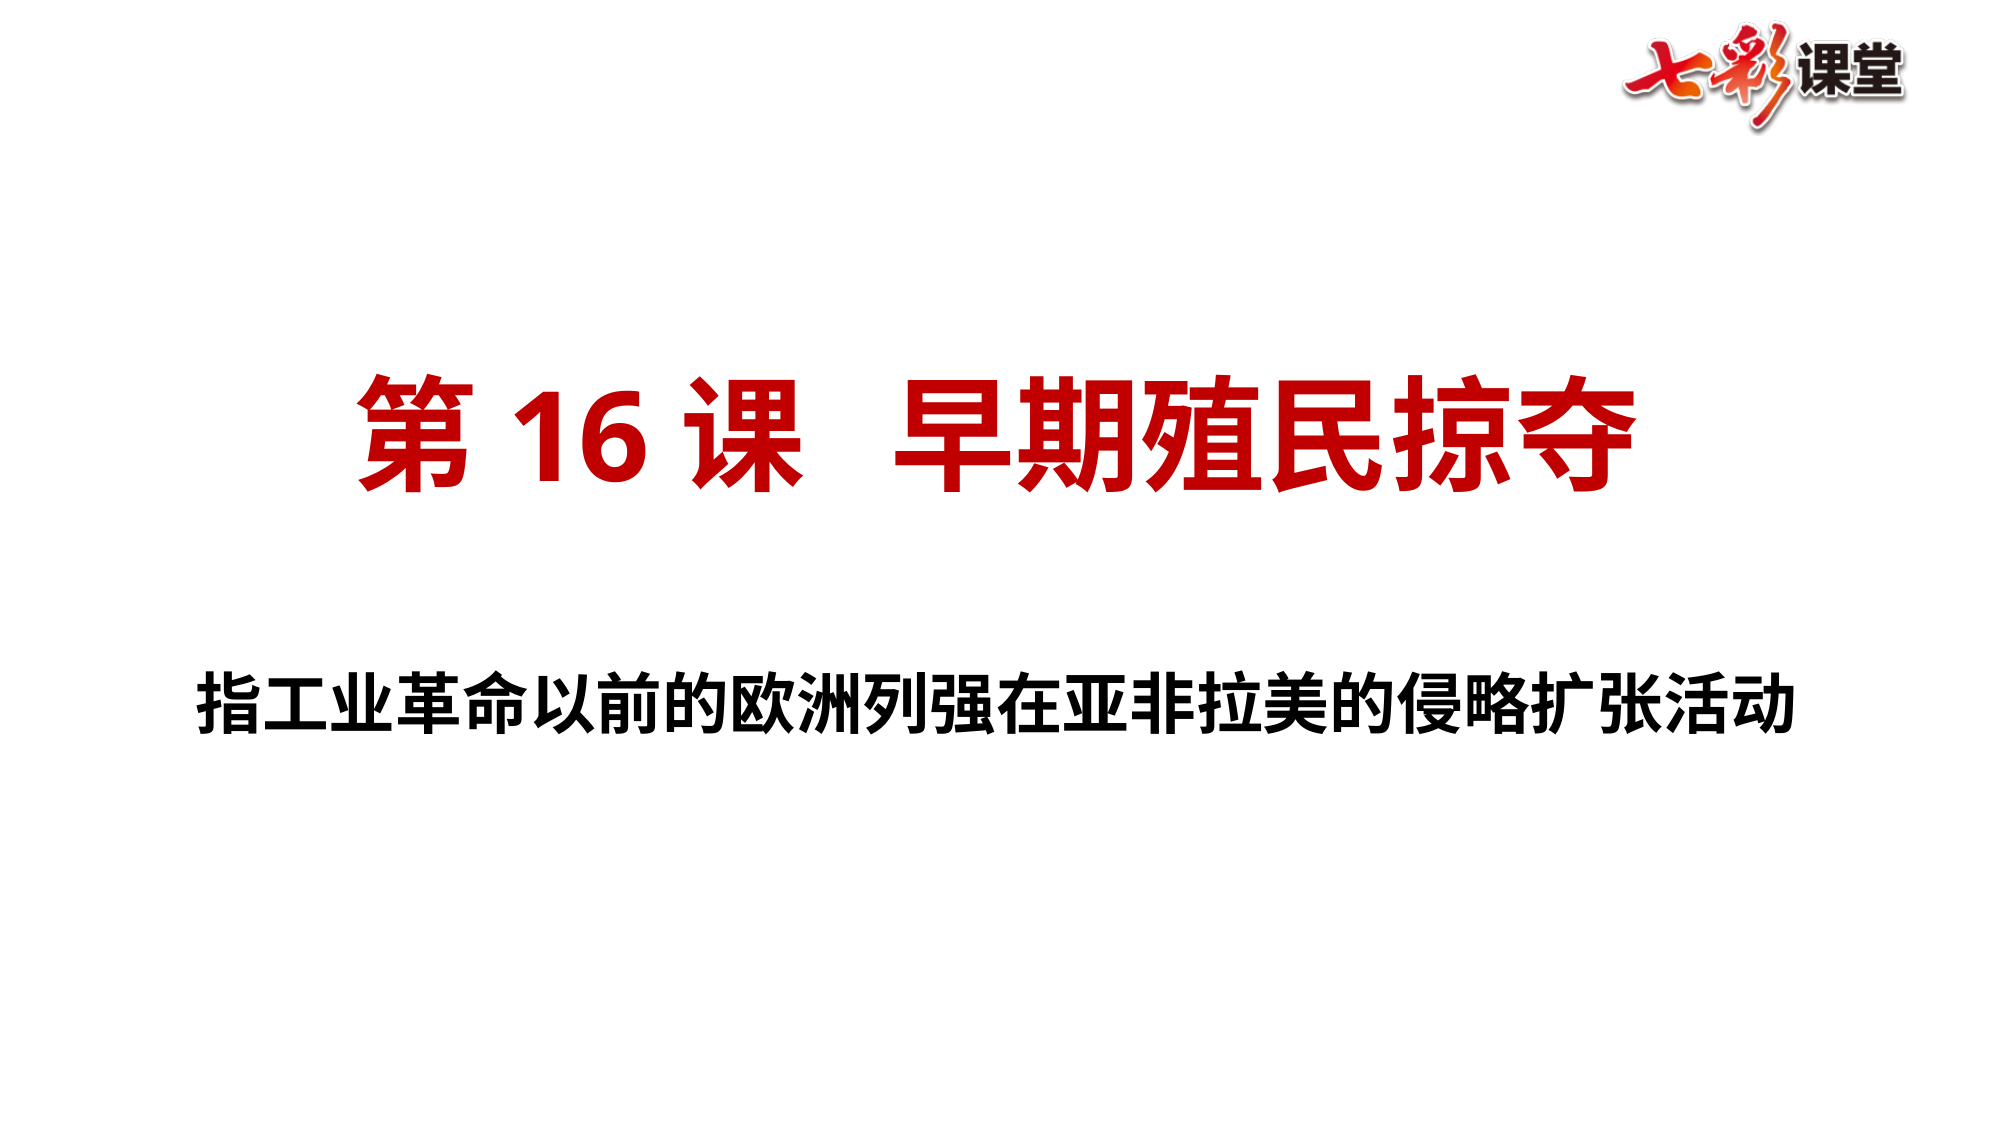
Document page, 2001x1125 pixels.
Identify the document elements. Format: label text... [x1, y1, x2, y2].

picture [1618, 16, 1913, 136]
text_box 第16课 早期殖民掠夺 [73, 349, 1919, 514]
text_box 指工业革命以前的欧洲列强在亚非拉美的侵略扩张活动 [123, 654, 1870, 749]
